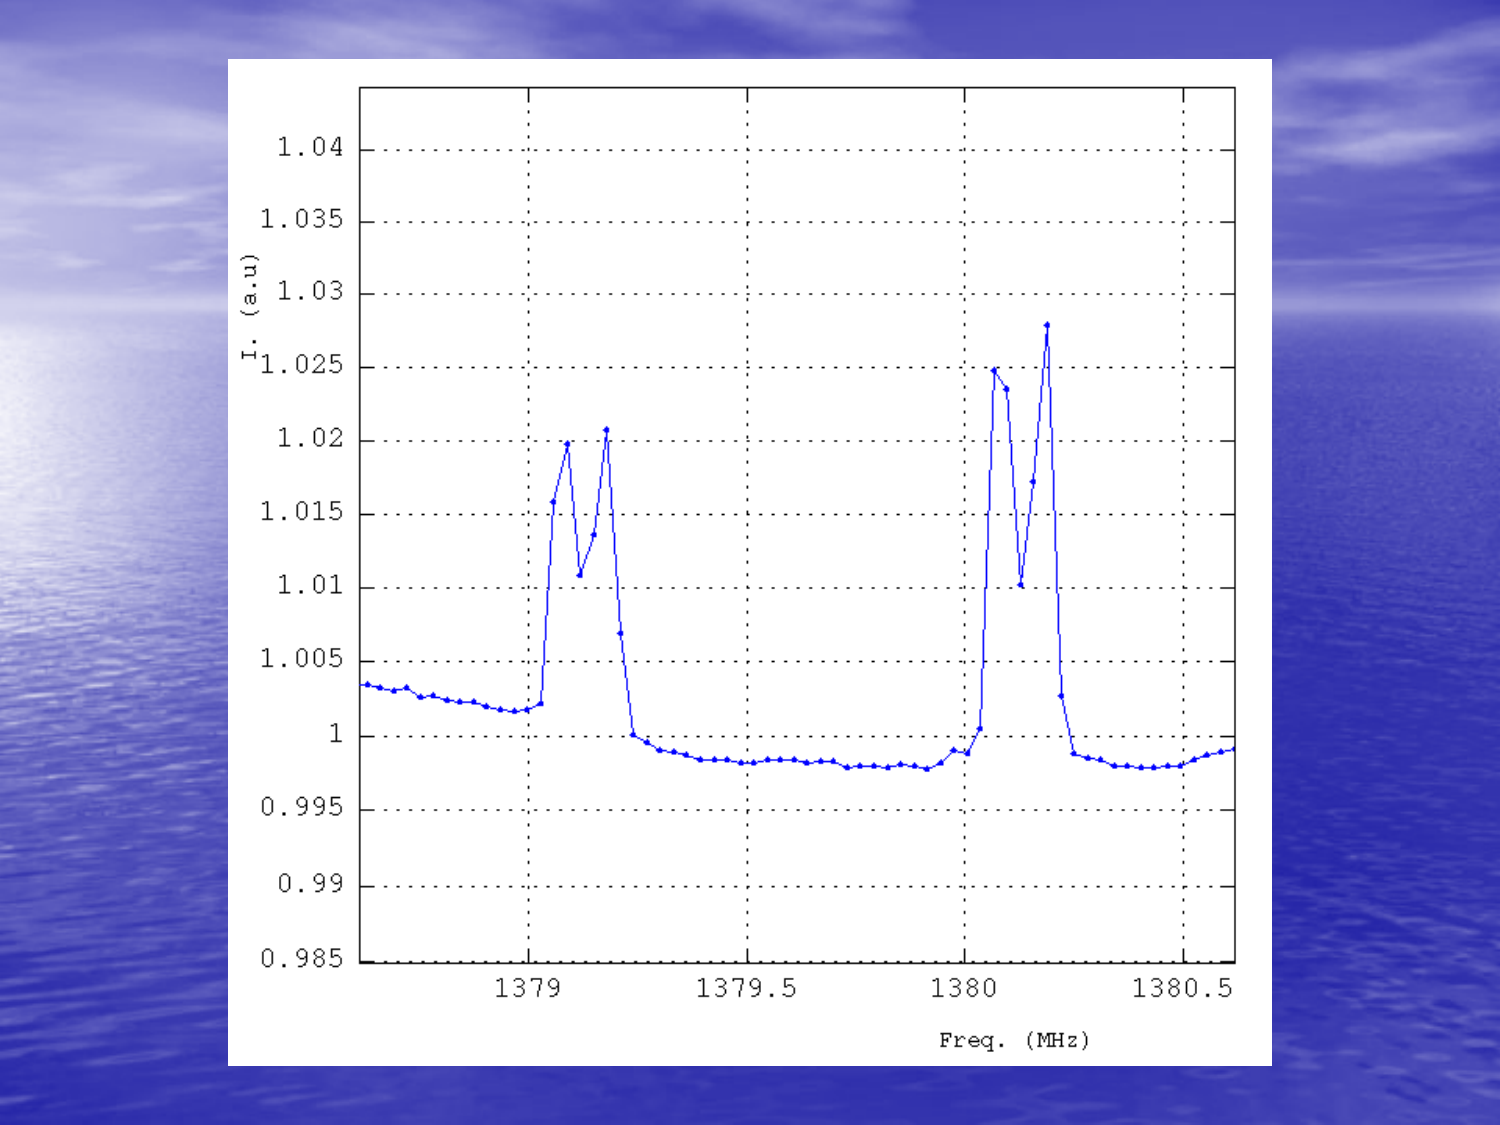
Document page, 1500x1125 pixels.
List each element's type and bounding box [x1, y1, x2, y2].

picture [227, 59, 1273, 1066]
